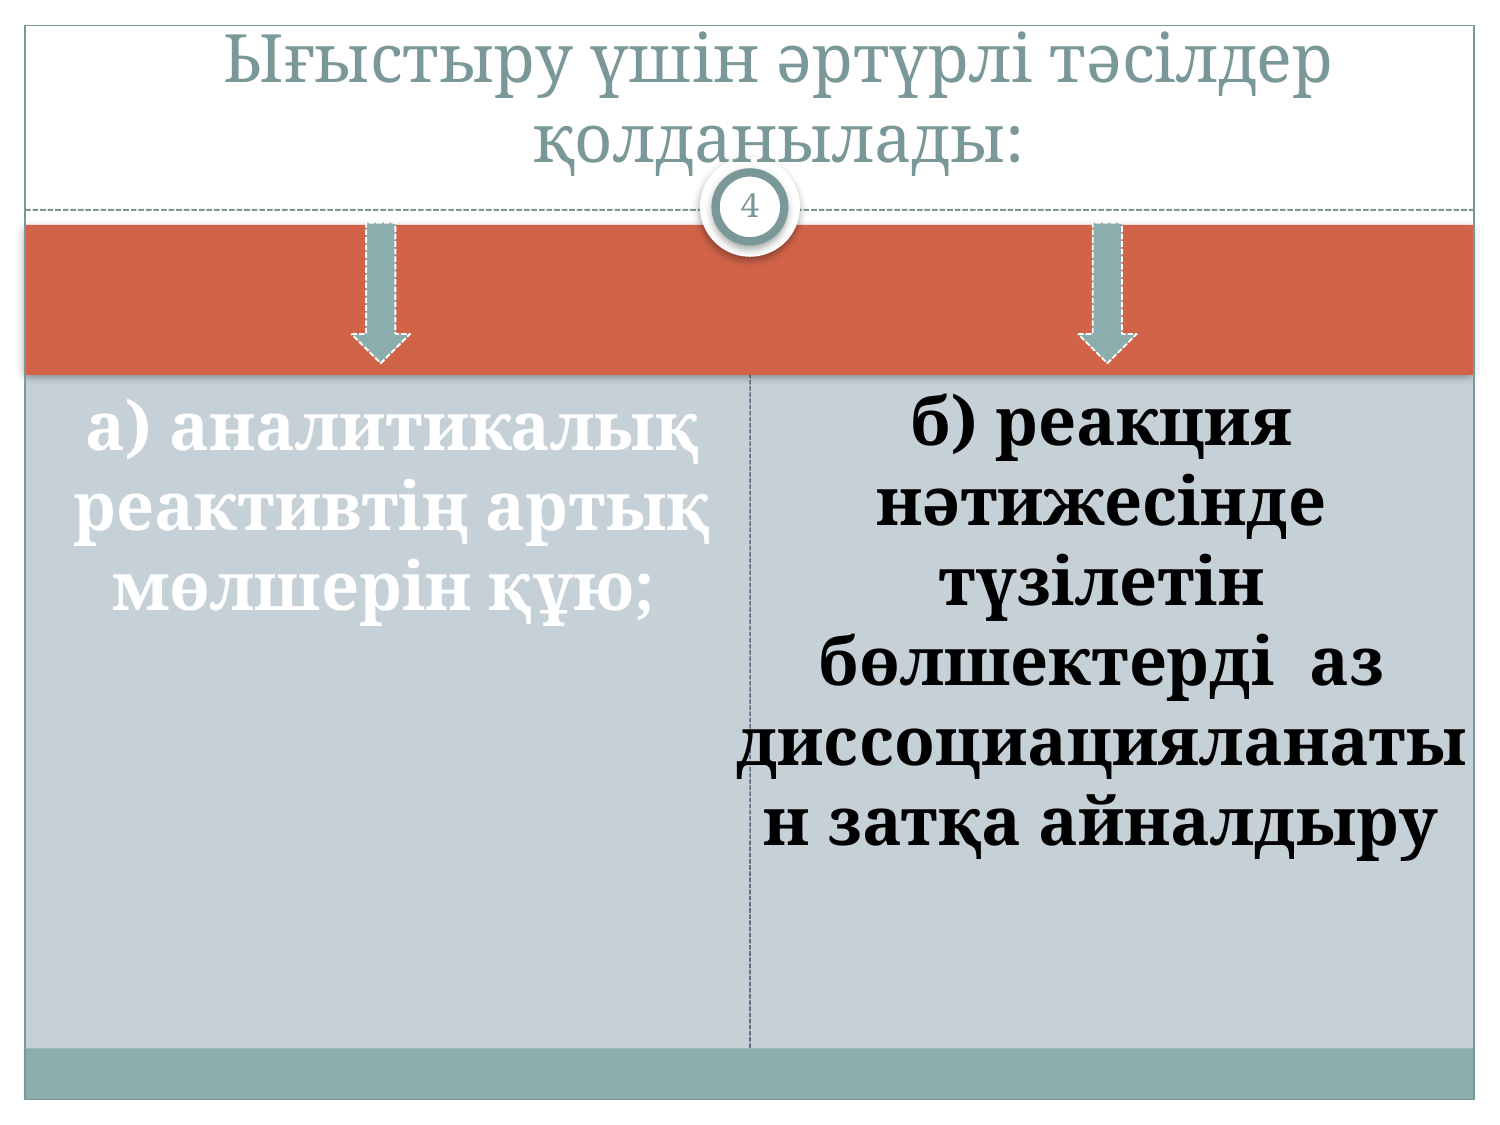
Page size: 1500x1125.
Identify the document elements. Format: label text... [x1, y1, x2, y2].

title Ығыстыру үшін әртүрлі тәсілдер қолданылады: [58, 58, 1500, 184]
list б) реакция нәтижесінде түзілетін бөлшектерді аз диссоциацияланатын затқа айналдыру [702, 362, 1500, 876]
list а) аналитикалық реактивтің артық мөлшерін құю; [46, 292, 740, 716]
text_box [1077, 221, 1138, 364]
slide_number 4 [712, 184, 788, 244]
text_box [350, 221, 411, 364]
